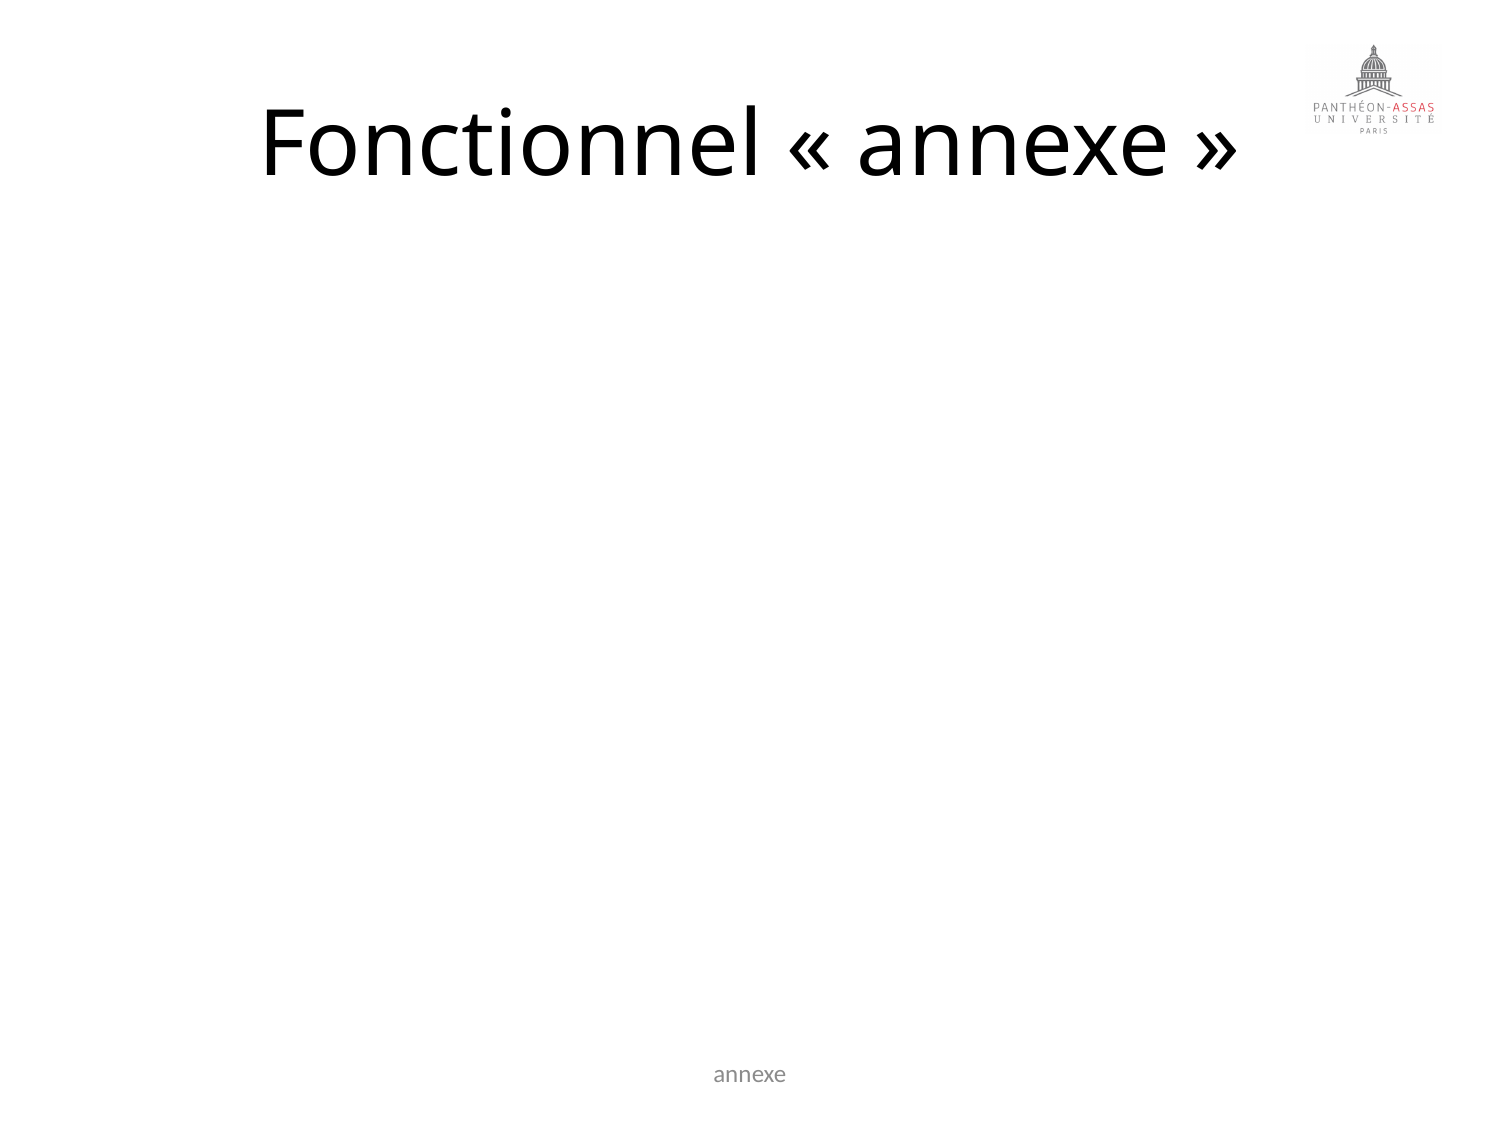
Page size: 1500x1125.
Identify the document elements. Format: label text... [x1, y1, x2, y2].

footer annexe [512, 1042, 988, 1103]
picture [1304, 44, 1443, 134]
title Fonctionnel « annexe » [75, 45, 1425, 233]
